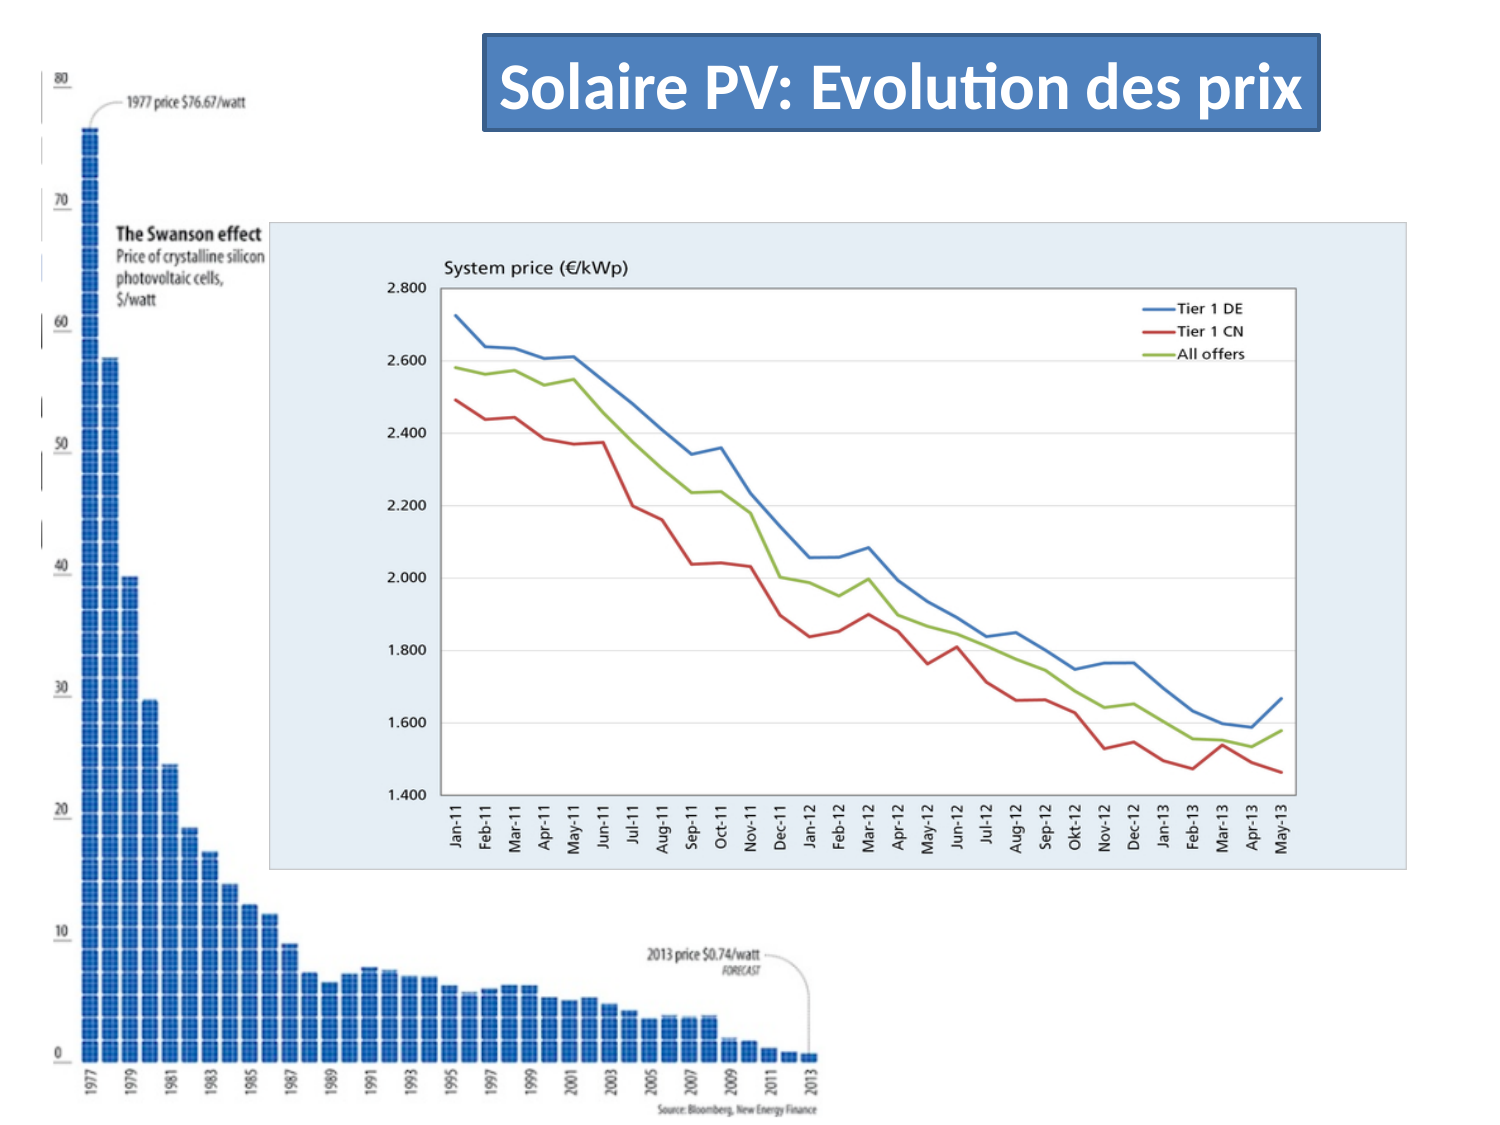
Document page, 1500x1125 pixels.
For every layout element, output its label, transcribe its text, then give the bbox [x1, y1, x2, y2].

text_box Solaire PV: Evolution des prix [482, 33, 1321, 132]
picture [41, 54, 1407, 1125]
